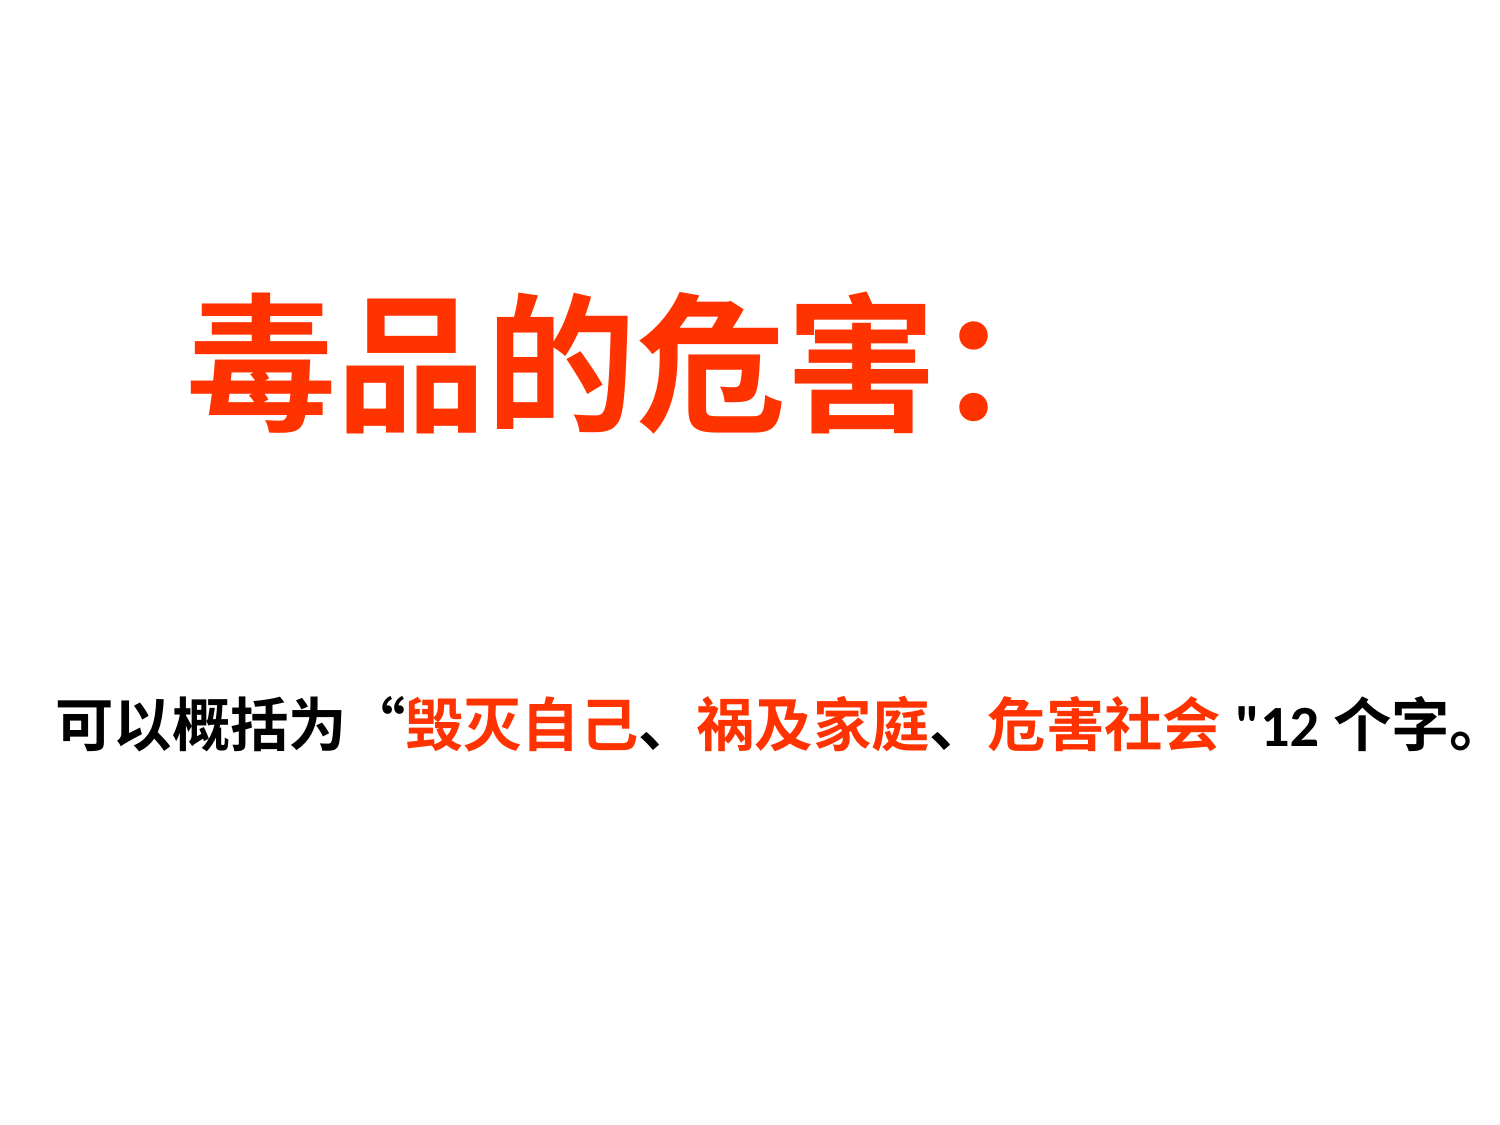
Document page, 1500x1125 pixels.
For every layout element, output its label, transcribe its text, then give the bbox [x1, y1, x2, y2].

text_box 可以概括为“毁灭自己、祸及家庭、危害社会"12个字。 [41, 680, 1500, 766]
text_box 毒品的危害： [0, 172, 1500, 638]
